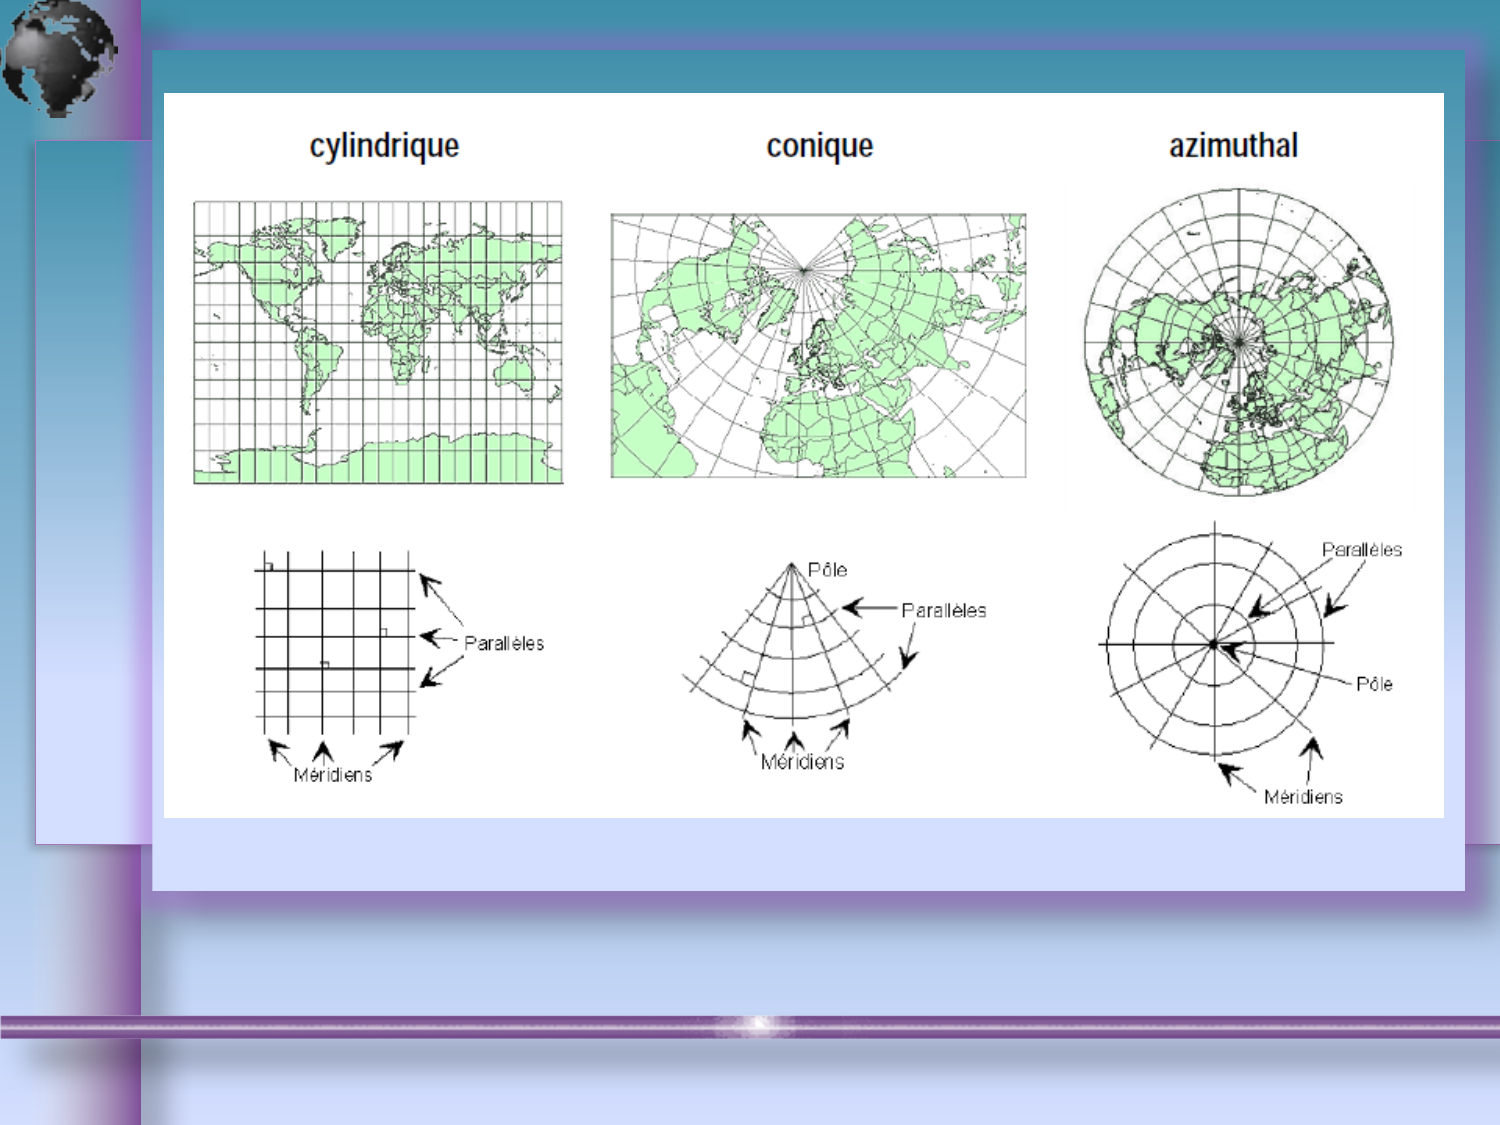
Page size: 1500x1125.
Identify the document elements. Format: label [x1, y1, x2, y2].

picture [34, 50, 1500, 891]
